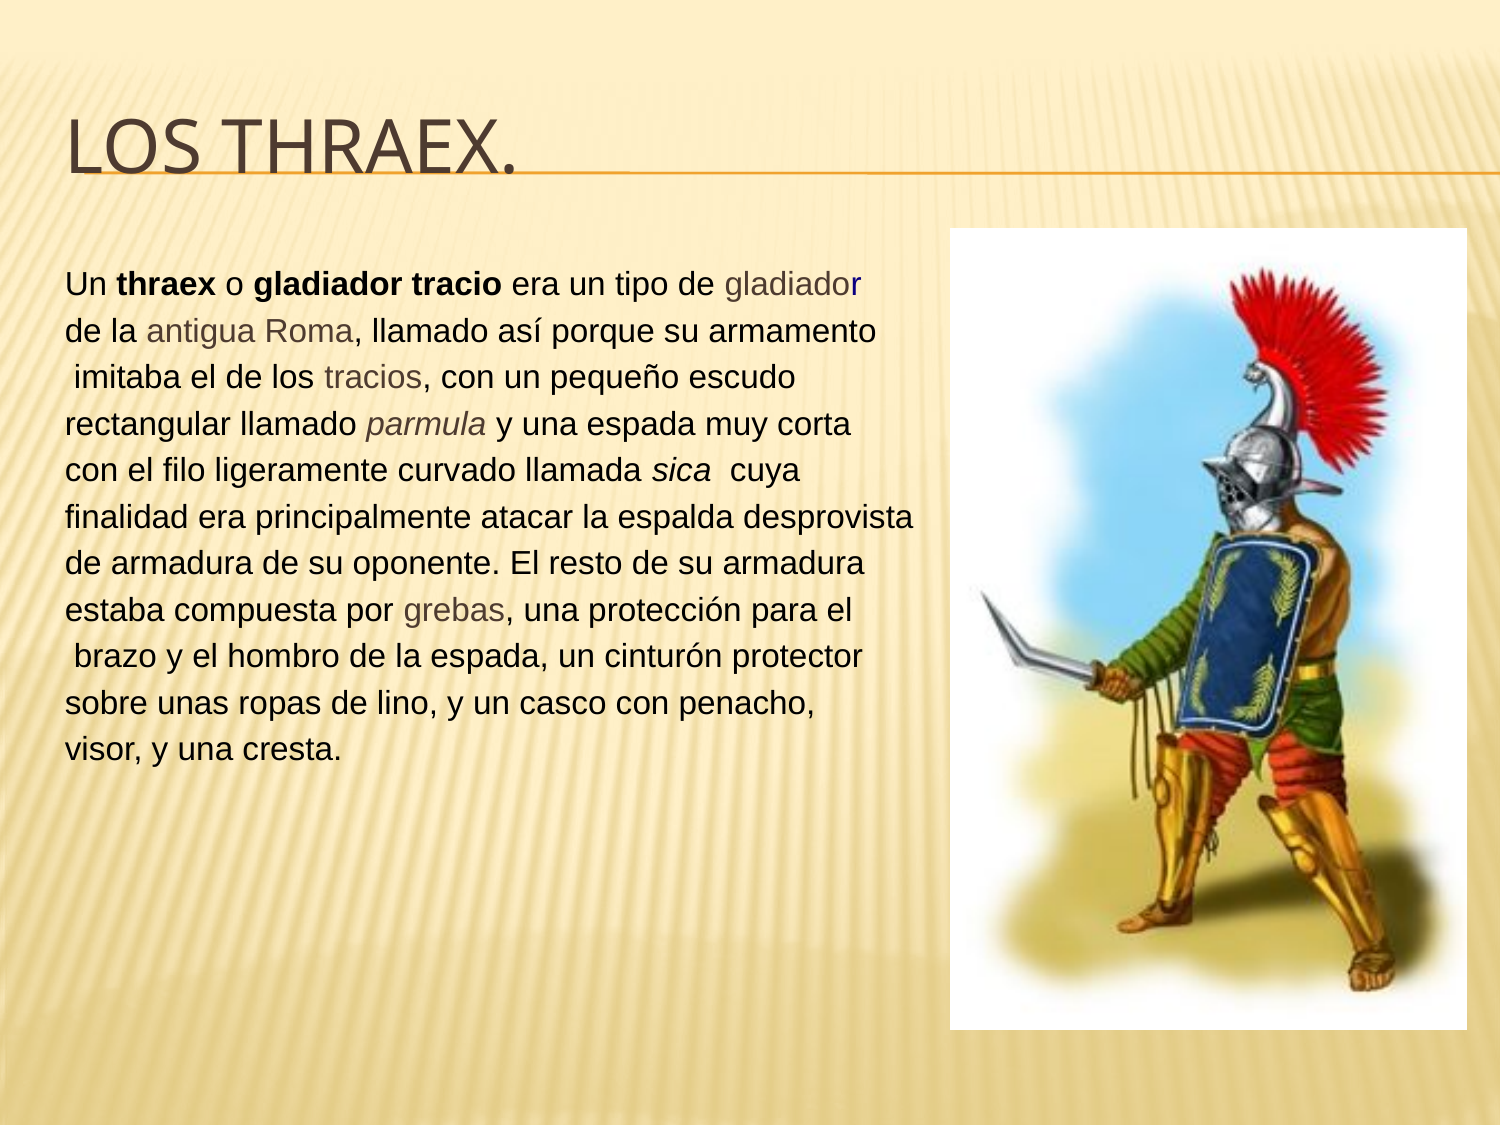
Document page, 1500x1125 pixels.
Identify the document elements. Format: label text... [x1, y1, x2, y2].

title Los thraex. [50, 75, 1475, 213]
list Un thraex o gladiador tracio era un tipo de gladiador de la antigua Roma, llamado así porque su armamento imitaba el de los tracios, con un pequeño escudo rectangular llamado parmula y una espada muy corta con el filo ligeramente curvado llamada sica cuya finalidad era principalmente atacar la espalda desprovista de armadura de su oponente. El resto de su armadura estaba compuesta por grebas, una protección para el brazo y el hombro de la espada, un cinturón protector sobre unas ropas de lino, y un casco con penacho, visor, y una cresta. [50, 254, 940, 998]
picture [950, 228, 1468, 1030]
